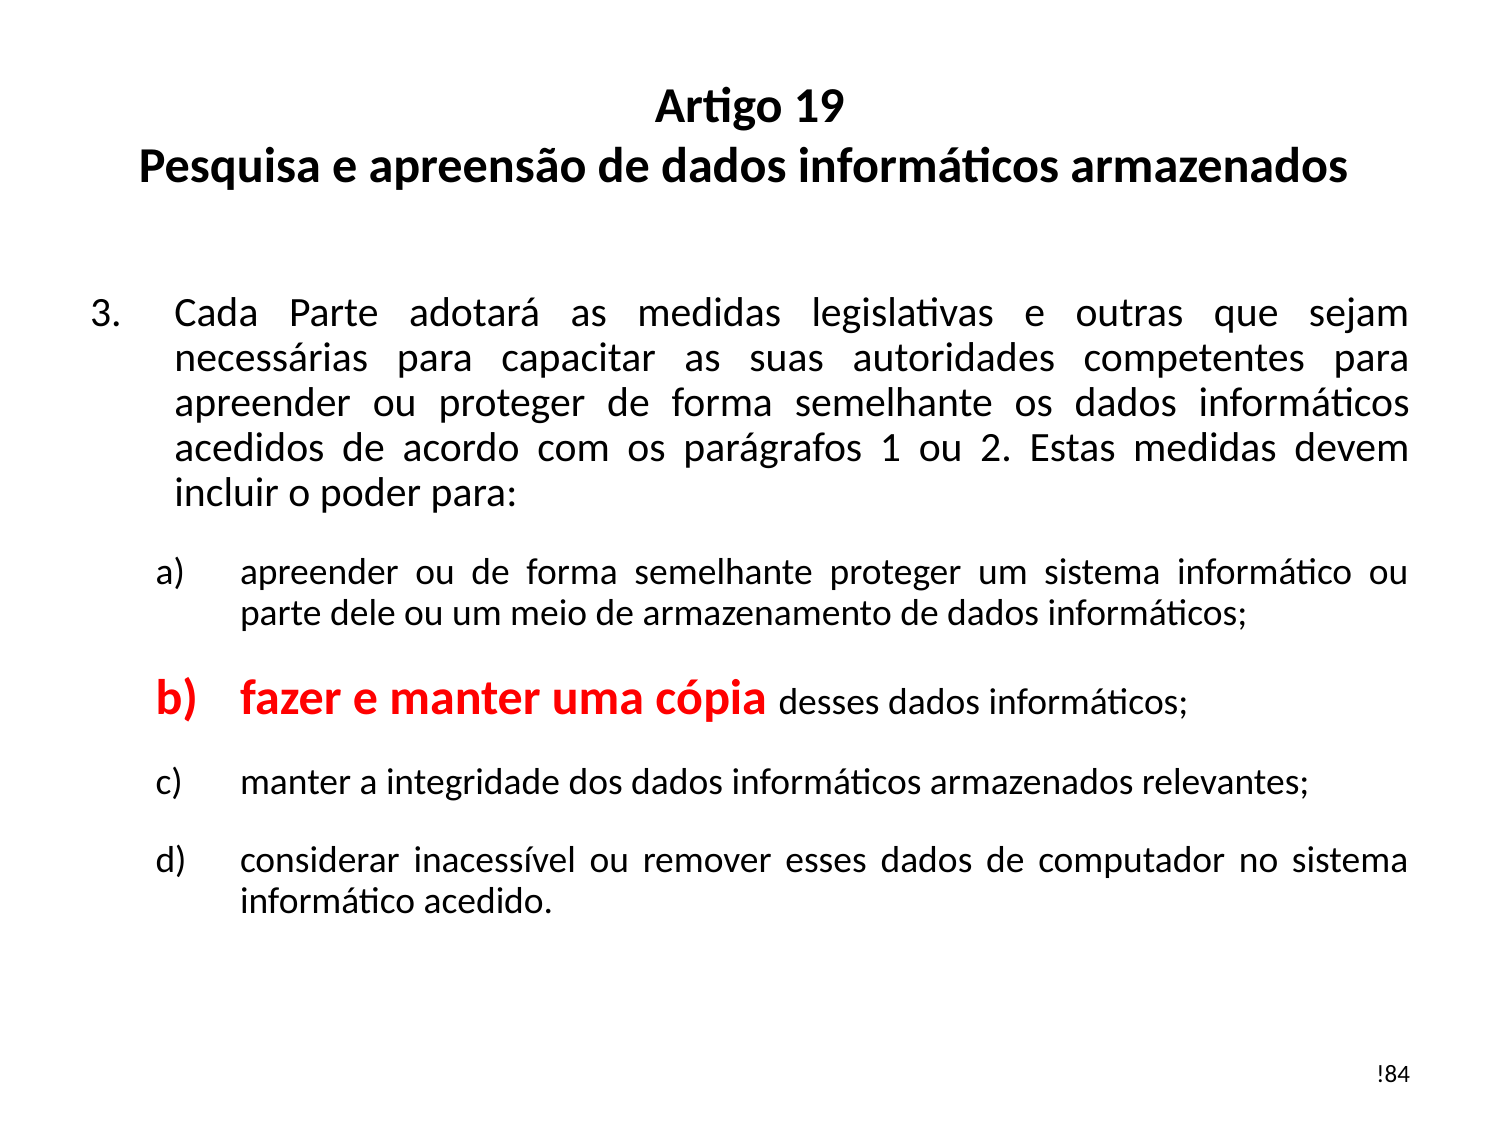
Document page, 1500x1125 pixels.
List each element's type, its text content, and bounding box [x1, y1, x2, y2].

list Cada Parte adotará as medidas legislativas e outras que sejam necessárias para capacitar as suas autoridades competentes para apreender ou proteger de forma semelhante os dados informáticos acedidos de acordo com os parágrafos 1 ou 2. Estas medidas devem incluir o poder para: apreender ou de forma semelhante proteger um sistema informático ou parte dele ou um meio de armazenamento de dados informáticos; fazer e manter uma cópia desses dados informáticos; manter a integridade dos dados informáticos armazenados relevantes; considerar inacessível ou remover esses dados de computador no sistema informático acedido. [74, 282, 1426, 1073]
title Artigo 19 Pesquisa e apreensão de dados informáticos armazenados [74, 44, 1426, 220]
slide_number !84 [1074, 1042, 1425, 1103]
